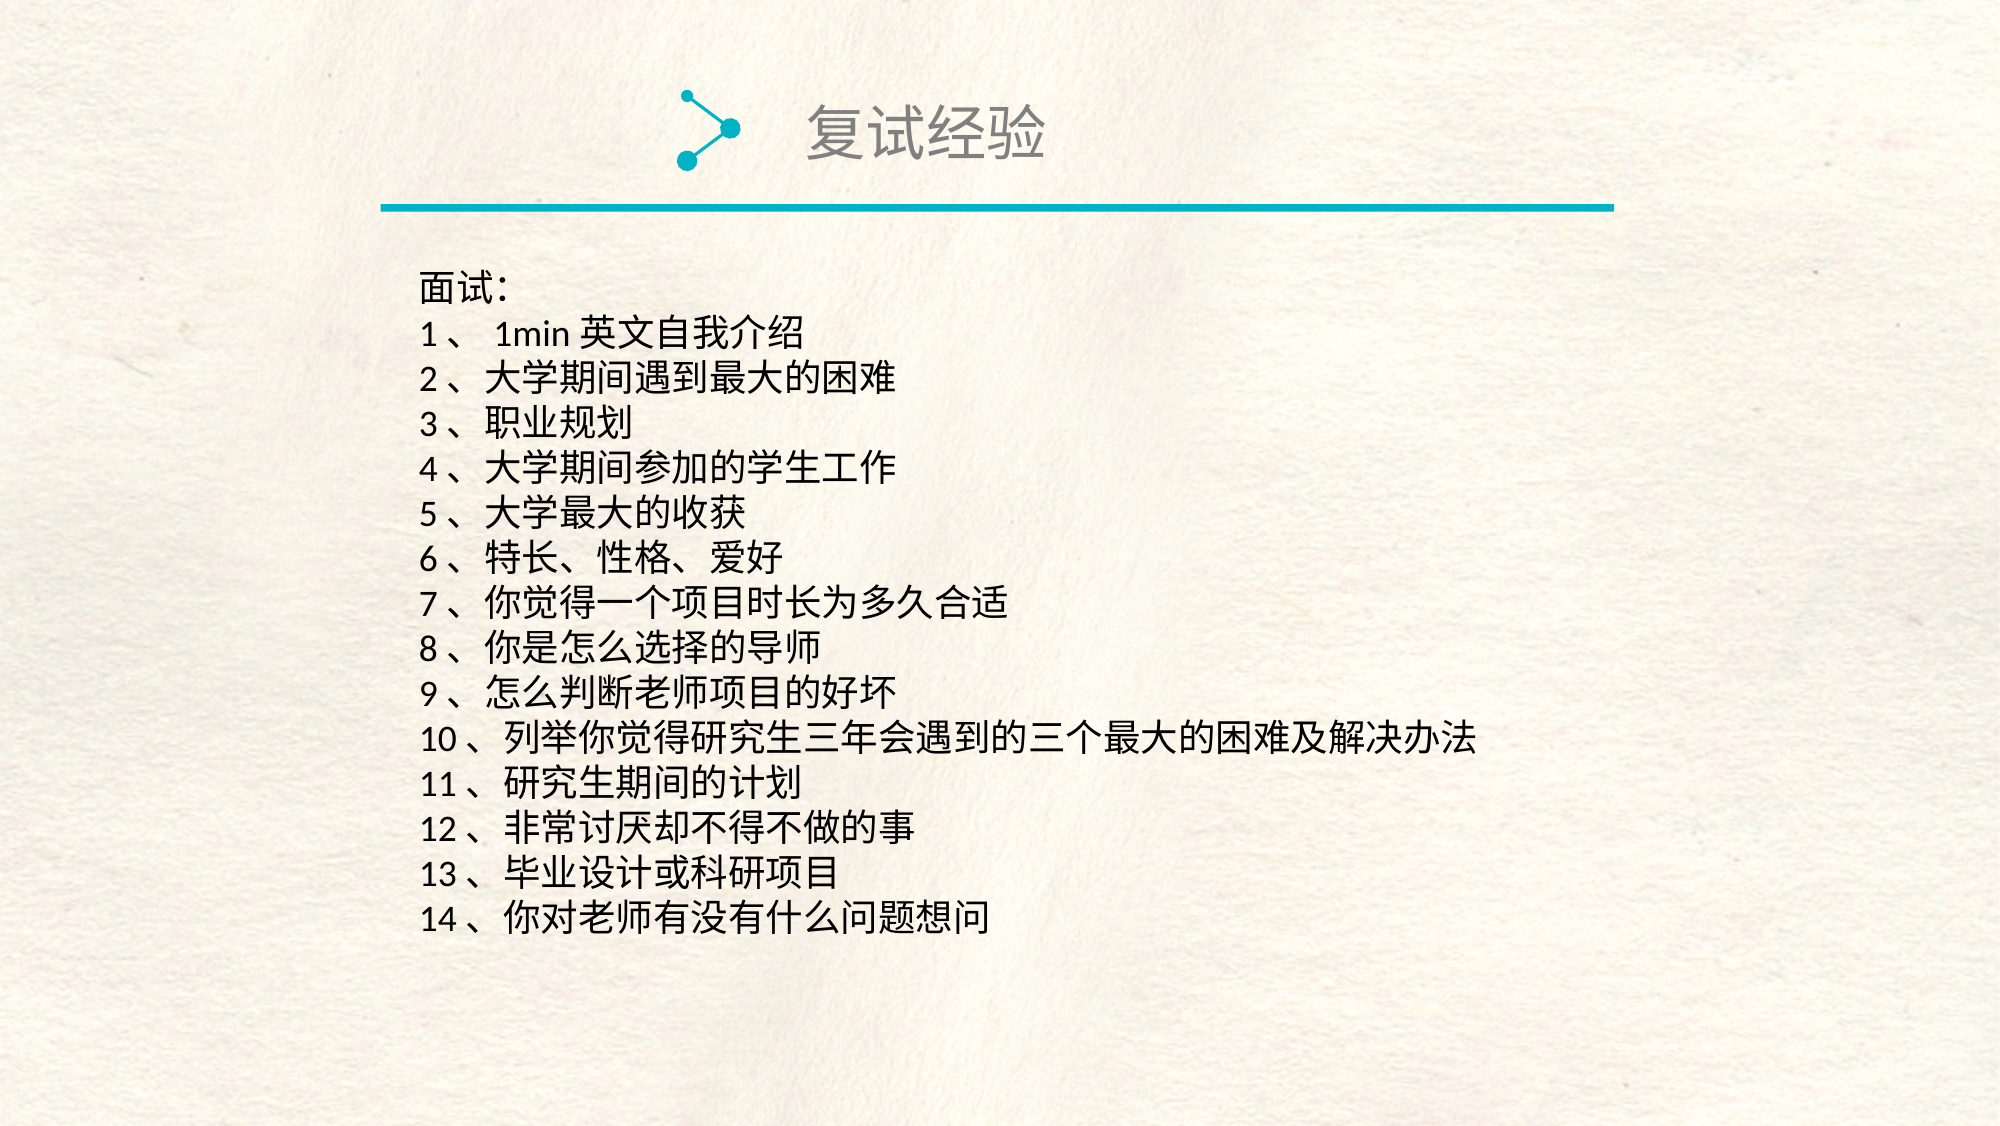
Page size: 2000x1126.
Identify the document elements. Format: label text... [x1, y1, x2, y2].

picture [0, 0, 2000, 1126]
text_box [380, 86, 1615, 212]
text_box 面试： 1、1min英文自我介绍 2、大学期间遇到最大的困难 3、职业规划 4、大学期间参加的学生工作 5、大学最大的收获 6、特长、性格、爱好 7、你觉得一个项目时长为多久合适 8、你是怎么选择的导师 9、怎么判断老师项目的好坏 10、列举你觉得研究生三年会遇到的三个最大的困难及解决办法 11、研究生期间的计划 12、非常讨厌却不得不做的事 13、毕业设计或科研项目 14、你对老师有没有什么问题想问 [404, 256, 1588, 946]
